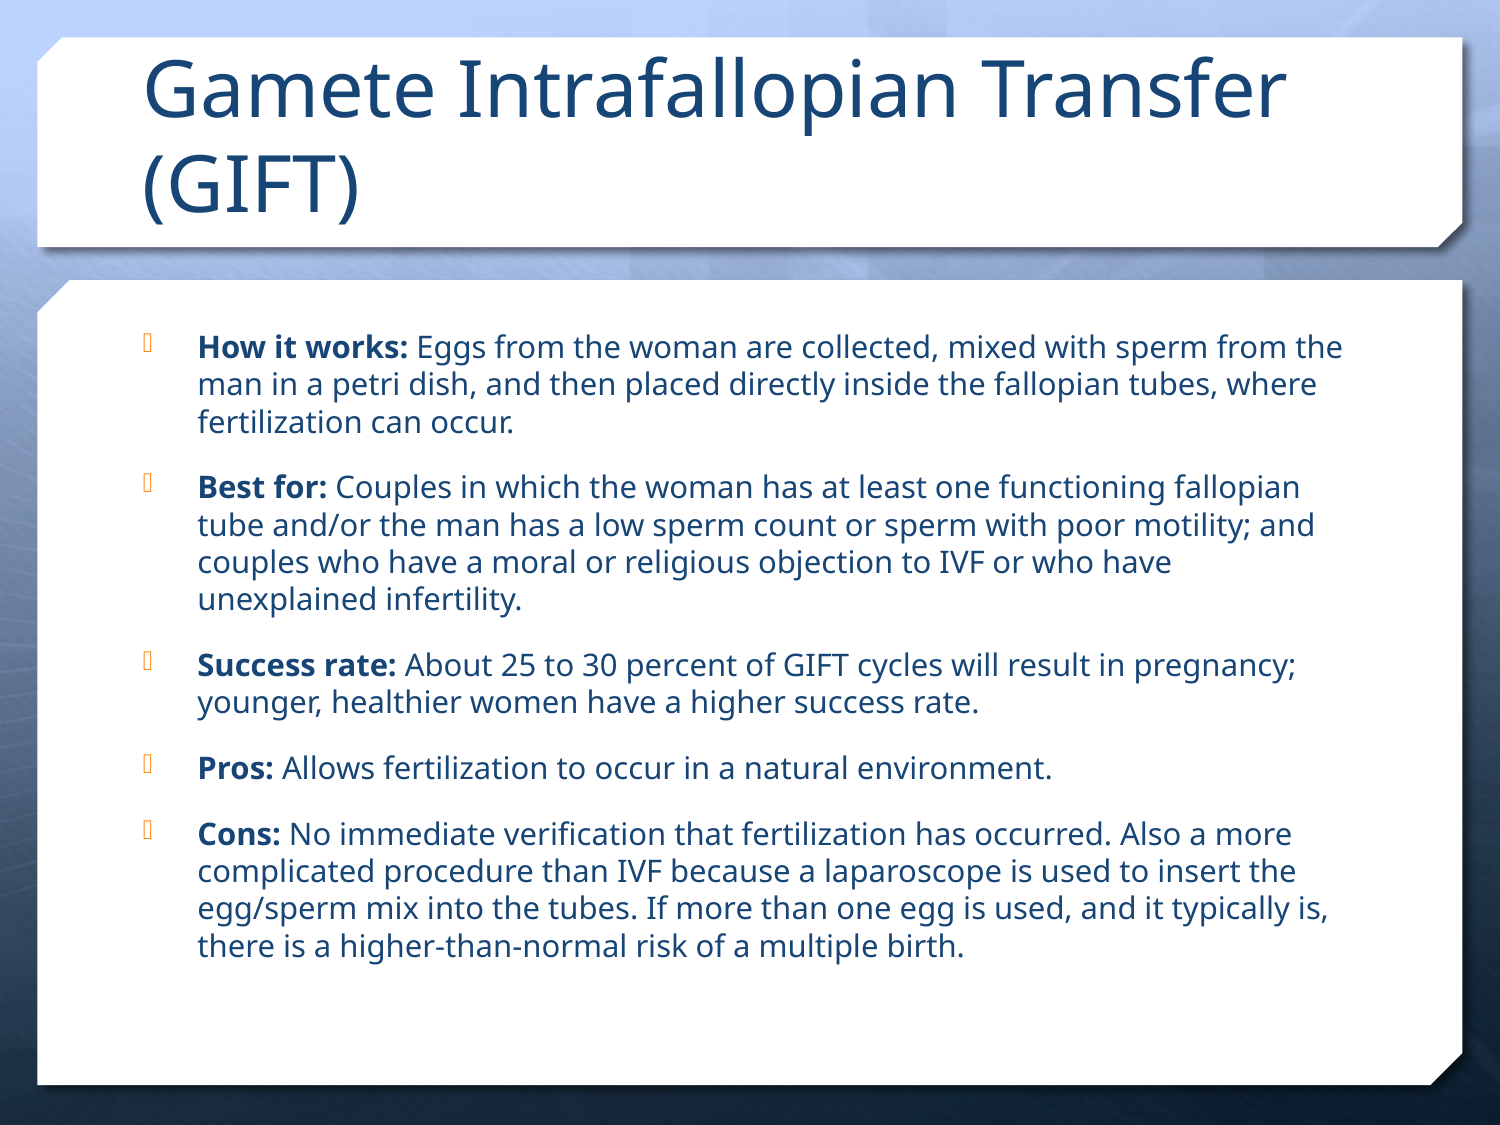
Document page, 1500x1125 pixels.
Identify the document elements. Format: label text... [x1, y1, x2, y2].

title Gamete Intrafallopian Transfer (GIFT) [127, 48, 1372, 236]
list How it works: Eggs from the woman are collected, mixed with sperm from the man in a petri dish, and then placed directly inside the fallopian tubes, where fertilization can occur. Best for: Couples in which the woman has at least one functioning fallopian tube and/or the man has a low sperm count or sperm with poor motility; and couples who have a moral or religious objection to IVF or who have unexplained infertility. Success rate: About 25 to 30 percent of GIFT cycles will result in pregnancy; younger, healthier women have a higher success rate. Pros: Allows fertilization to occur in a natural environment. Cons: No immediate verification that fertilization has occurred. Also a more complicated procedure than IVF because a laparoscope is used to insert the egg/sperm mix into the tubes. If more than one egg is used, and it typically is, there is a higher-than-normal risk of a multiple birth. [127, 319, 1372, 978]
